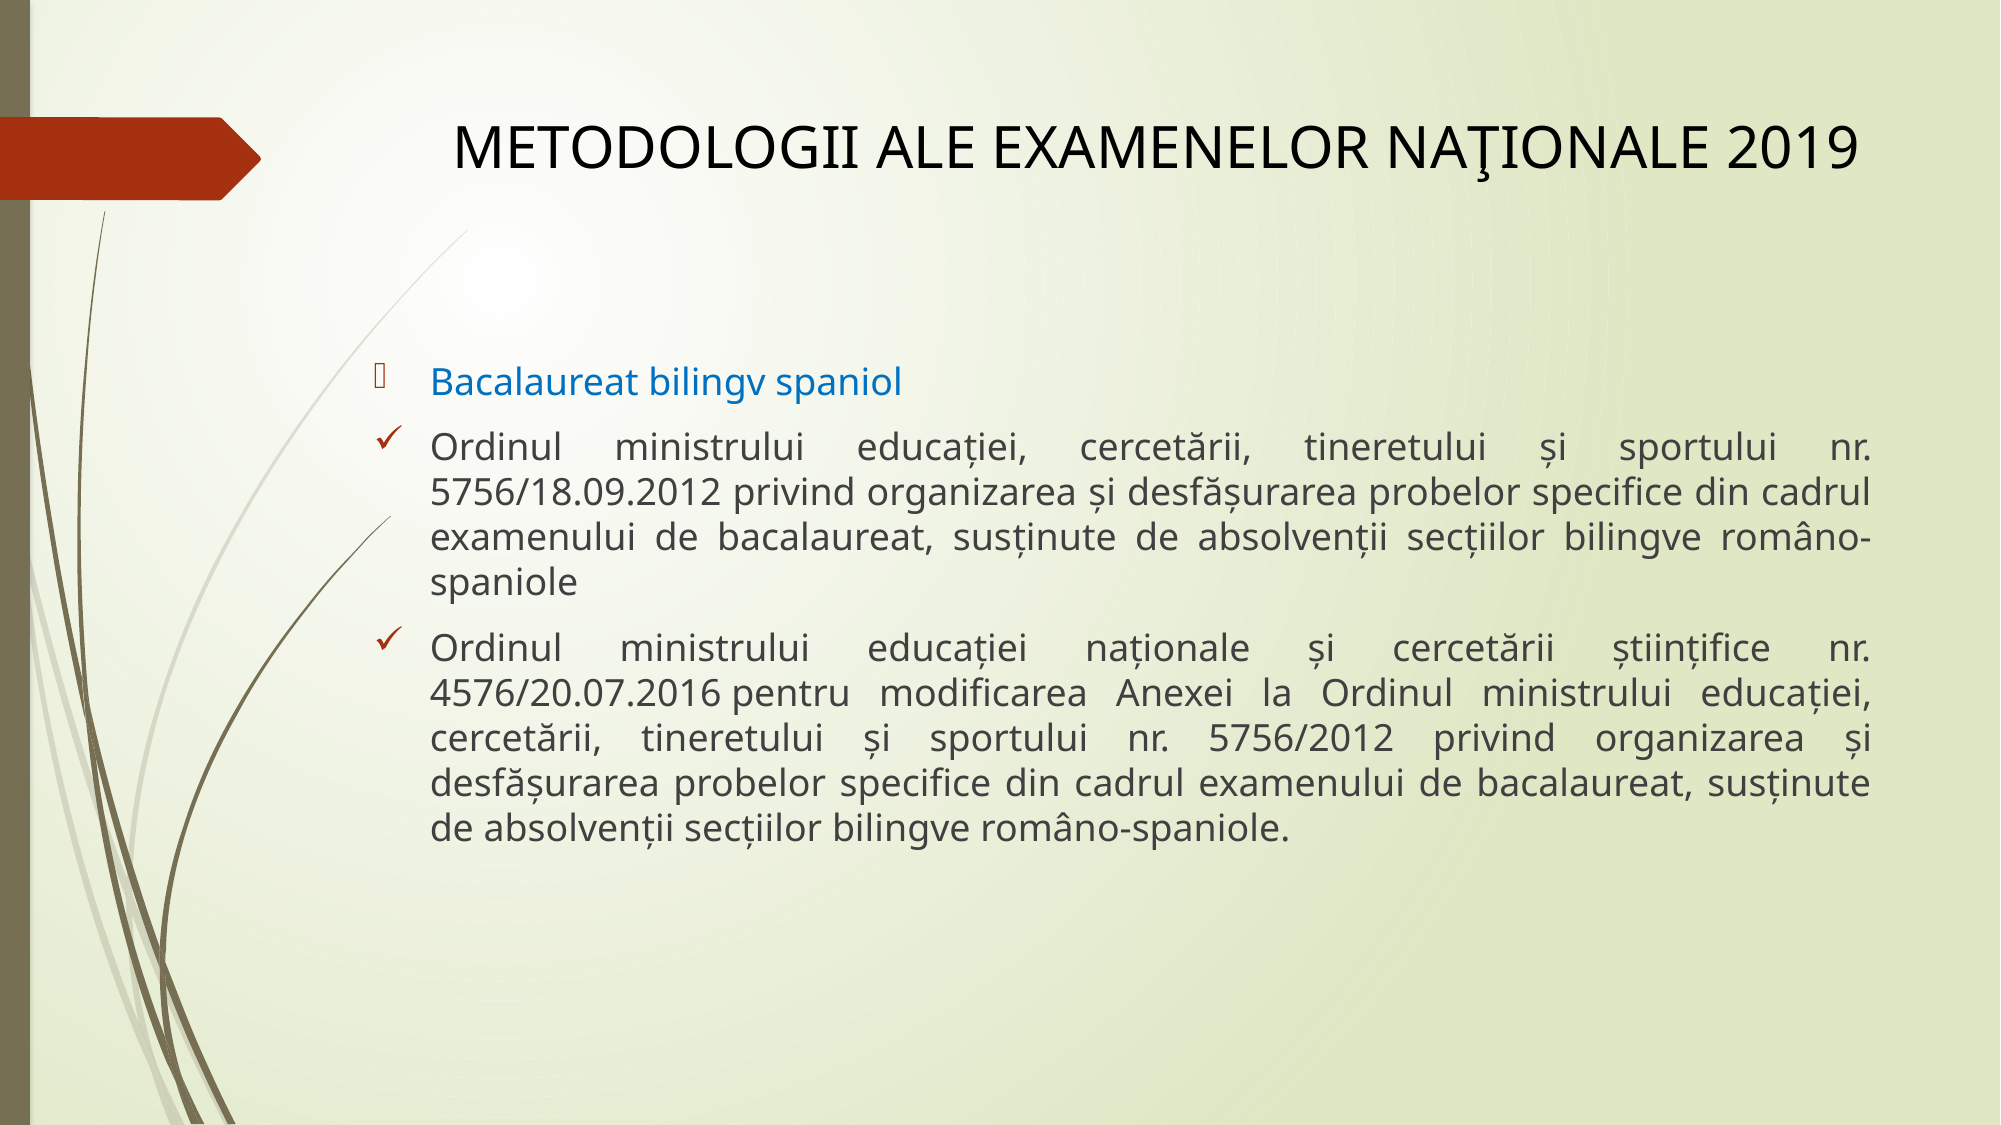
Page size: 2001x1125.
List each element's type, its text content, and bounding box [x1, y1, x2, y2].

list Bacalaureat bilingv spaniol Ordinul ministrului educaţiei, cercetării, tineretului şi sportului nr. 5756/18.09.2012 privind organizarea şi desfăşurarea probelor specifice din cadrul examenului de bacalaureat, susţinute de absolvenții secţiilor bilingve româno-spaniole Ordinul ministrului educației naționale și cercetării științifice nr. 4576/20.07.2016 pentru modificarea Anexei la Ordinul ministrului educaţiei, cercetării, tineretului şi sportului nr. 5756/2012 privind organizarea şi desfăşurarea probelor specifice din cadrul examenului de bacalaureat, susținute de absolvenții secțiilor bilingve româno-spaniole. [358, 350, 1888, 970]
title METODOLOGII ALE EXAMENELOR NAŢIONALE 2019 [425, 102, 1888, 313]
